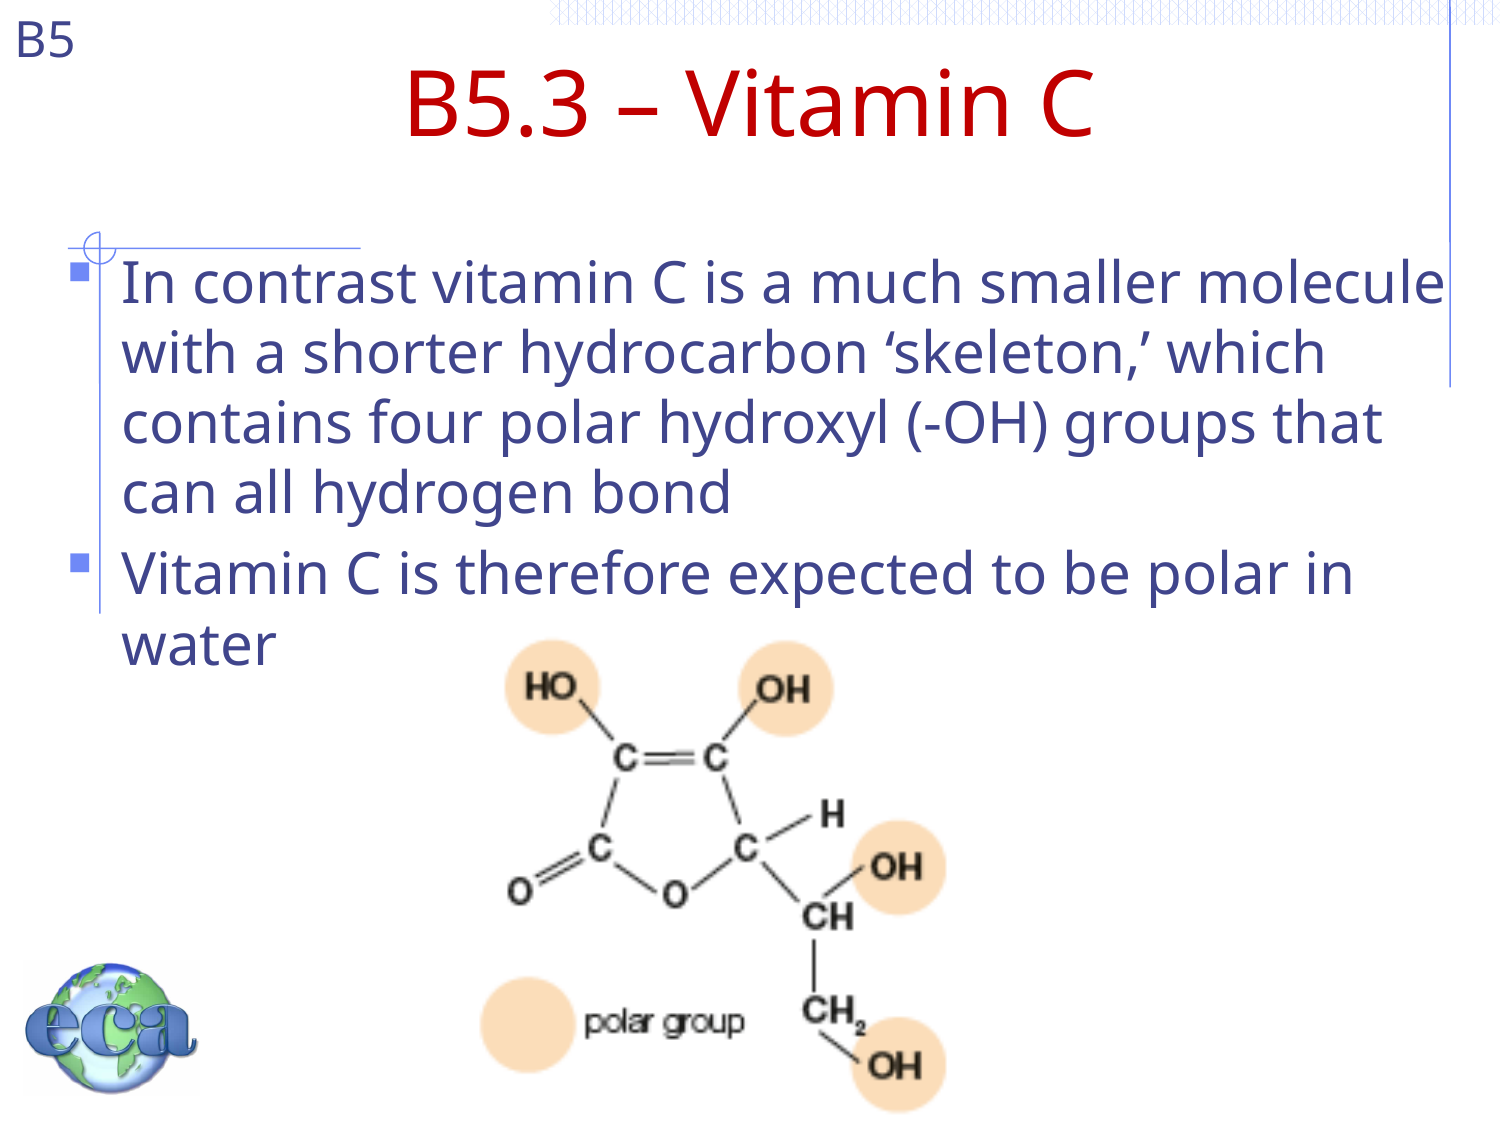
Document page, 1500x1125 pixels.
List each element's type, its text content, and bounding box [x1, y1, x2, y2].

list In contrast vitamin C is a much smaller molecule with a shorter hydrocarbon ‘skeleton,’ which contains four polar hydroxyl (-OH) groups that can all hydrogen bond Vitamin C is therefore expected to be polar in water [49, 237, 1463, 976]
picture [477, 623, 979, 1124]
picture [23, 960, 200, 1096]
title B5.3 – Vitamin C [37, 24, 1463, 163]
